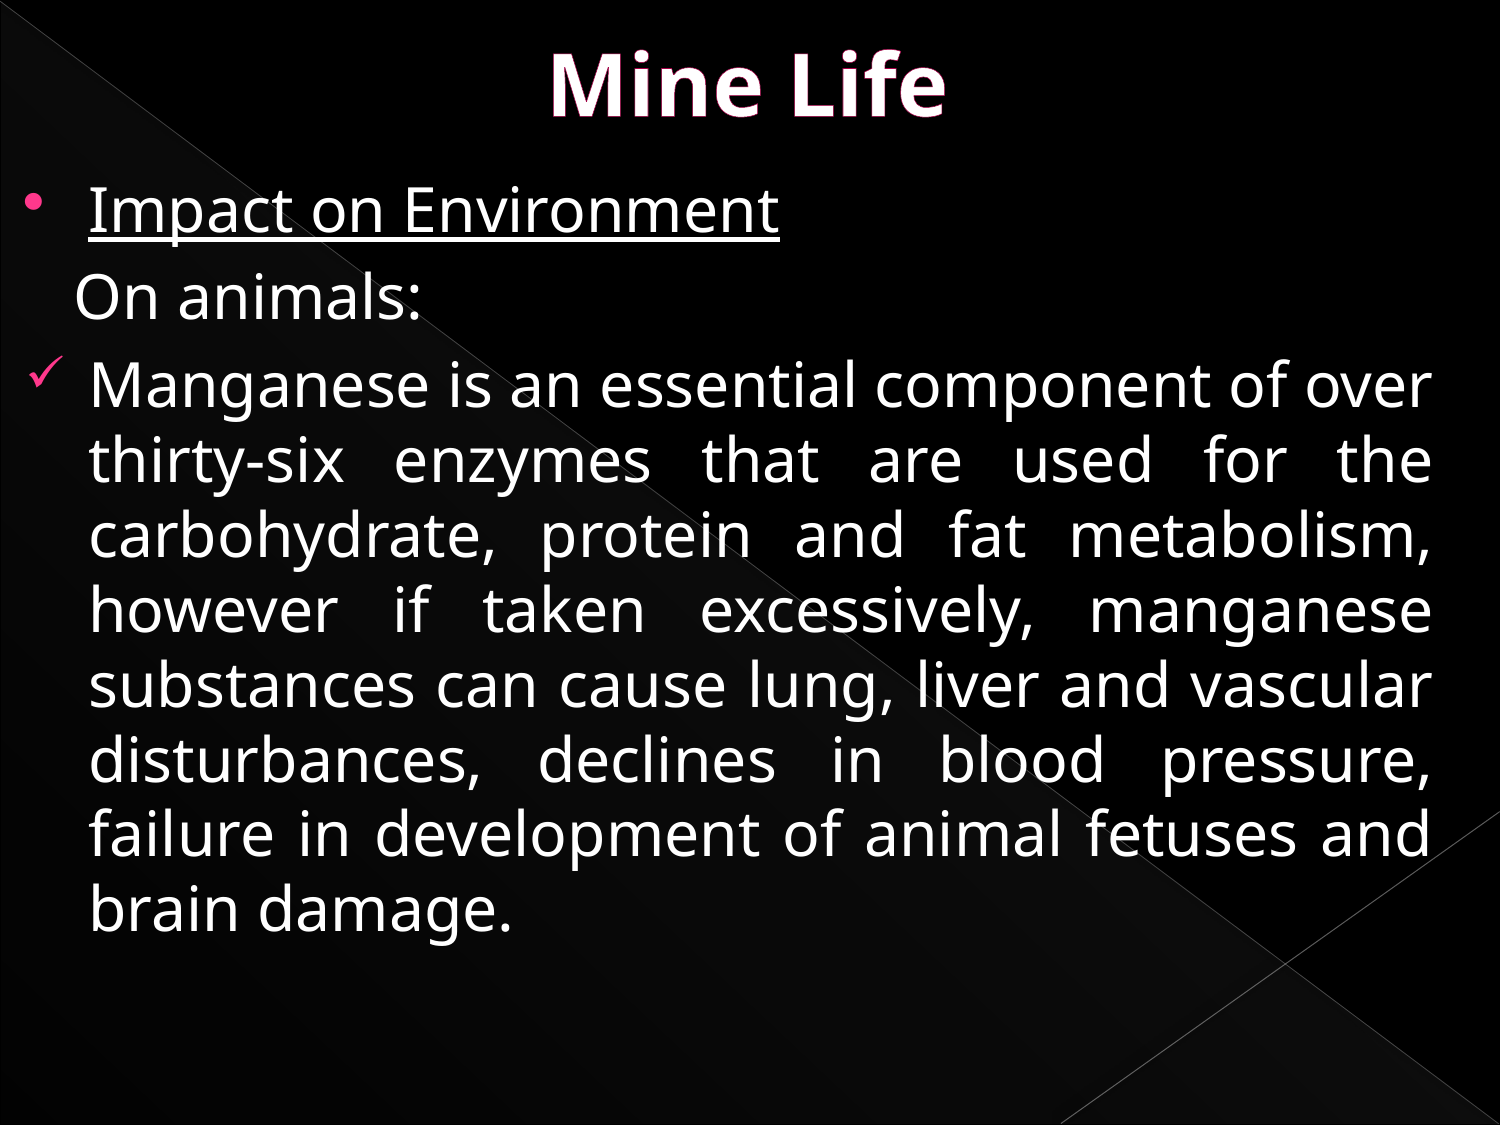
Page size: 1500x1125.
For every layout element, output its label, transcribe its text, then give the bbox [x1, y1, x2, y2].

title Mine Life [0, 0, 1438, 162]
list Impact on Environment On animals: Manganese is an essential component of over thirty-six enzymes that are used for the carbohydrate, protein and fat metabolism, however if taken excessively, manganese substances can cause lung, liver and vascular disturbances, declines in blood pressure, failure in development of animal fetuses and brain damage. [0, 162, 1450, 1088]
